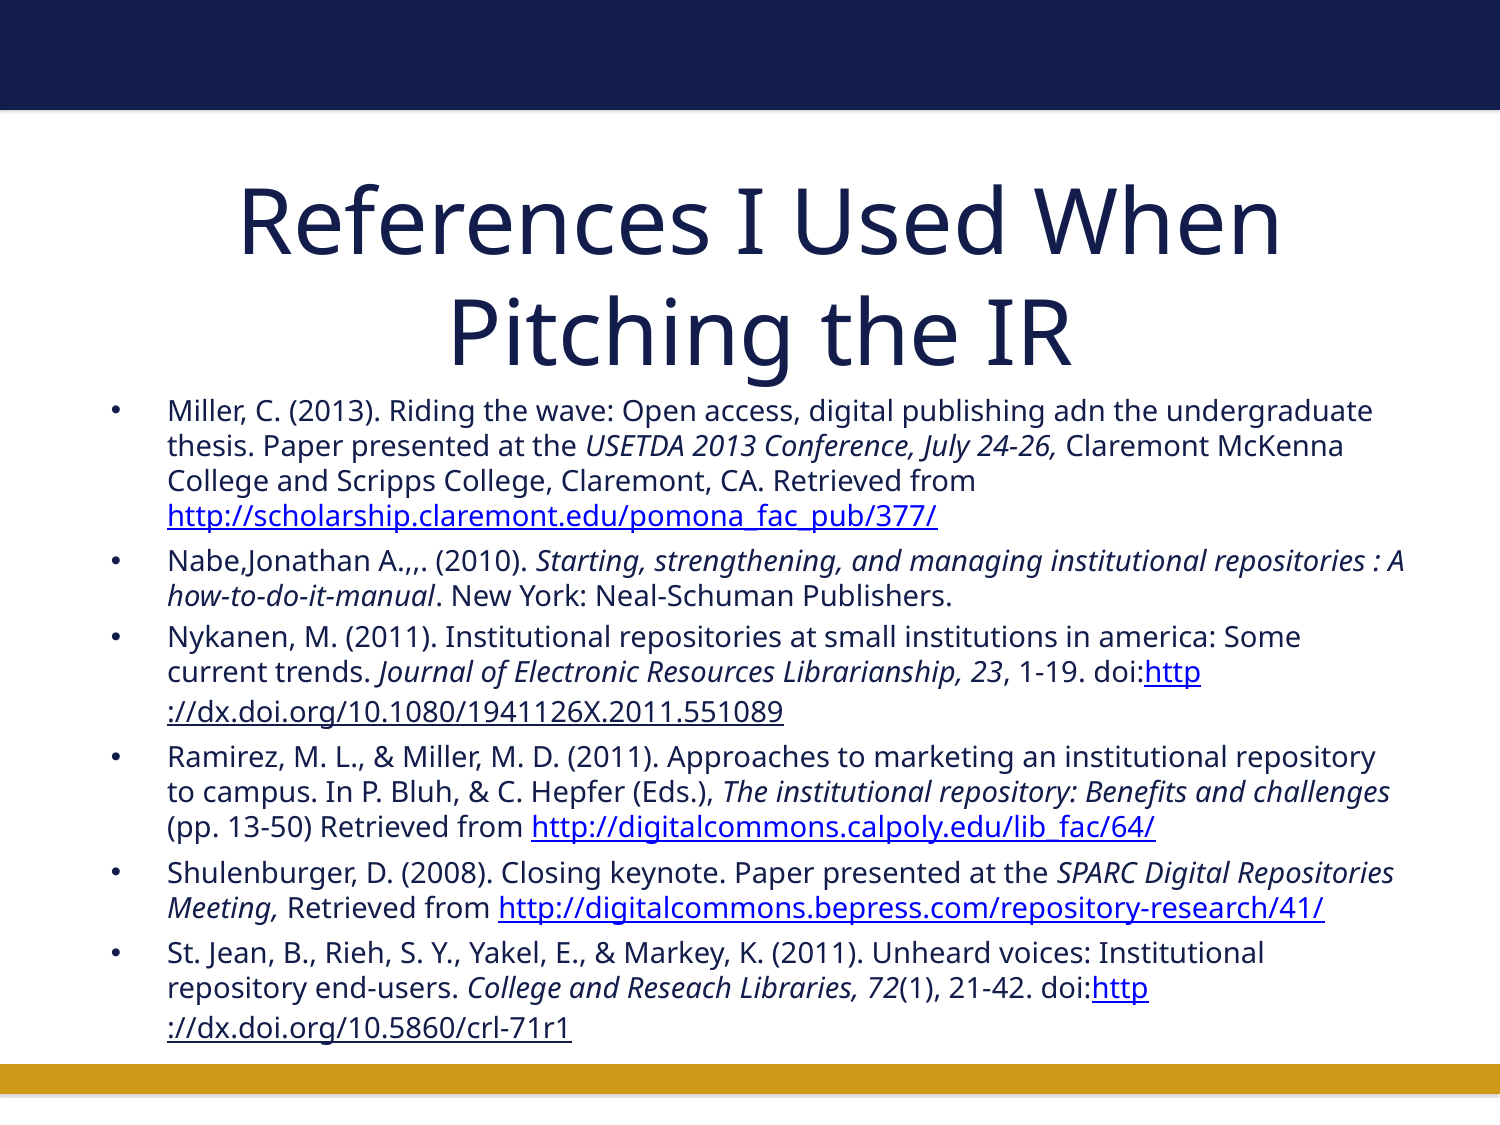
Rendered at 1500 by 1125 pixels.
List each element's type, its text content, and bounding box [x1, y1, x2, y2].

title References I Used When Pitching the IR [95, 159, 1425, 384]
list Miller, C. (2013). Riding the wave: Open access, digital publishing adn the undergraduate thesis. Paper presented at the USETDA 2013 Conference, July 24-26, Claremont McKenna College and Scripps College, Claremont, CA. Retrieved from http://scholarship.claremont.edu/pomona_fac_pub/377/ Nabe,Jonathan A.,,. (2010). Starting, strengthening, and managing institutional repositories : A how-to-do-it-manual. New York: Neal-Schuman Publishers. Nykanen, M. (2011). Institutional repositories at small institutions in america: Some current trends. Journal of Electronic Resources Librarianship, 23, 1-19. doi:http://dx.doi.org/10.1080/1941126X.2011.551089 Ramirez, M. L., & Miller, M. D. (2011). Approaches to marketing an institutional repository to campus. In P. Bluh, & C. Hepfer (Eds.), The institutional repository: Benefits and challenges (pp. 13-50) Retrieved from http://digitalcommons.calpoly.edu/lib_fac/64/ Shulenburger, D. (2008). Closing keynote. Paper presented at the SPARC Digital Repositories Meeting, Retrieved from http://digitalcommons.bepress.com/repository-research/41/ St. Jean, B., Rieh, S. Y., Yakel, E., & Markey, K. (2011). Unheard voices: Institutional repository end-users. College and Reseach Libraries, 72(1), 21-42. doi:http://dx.doi.org/10.5860/crl-71r1 [95, 384, 1425, 987]
